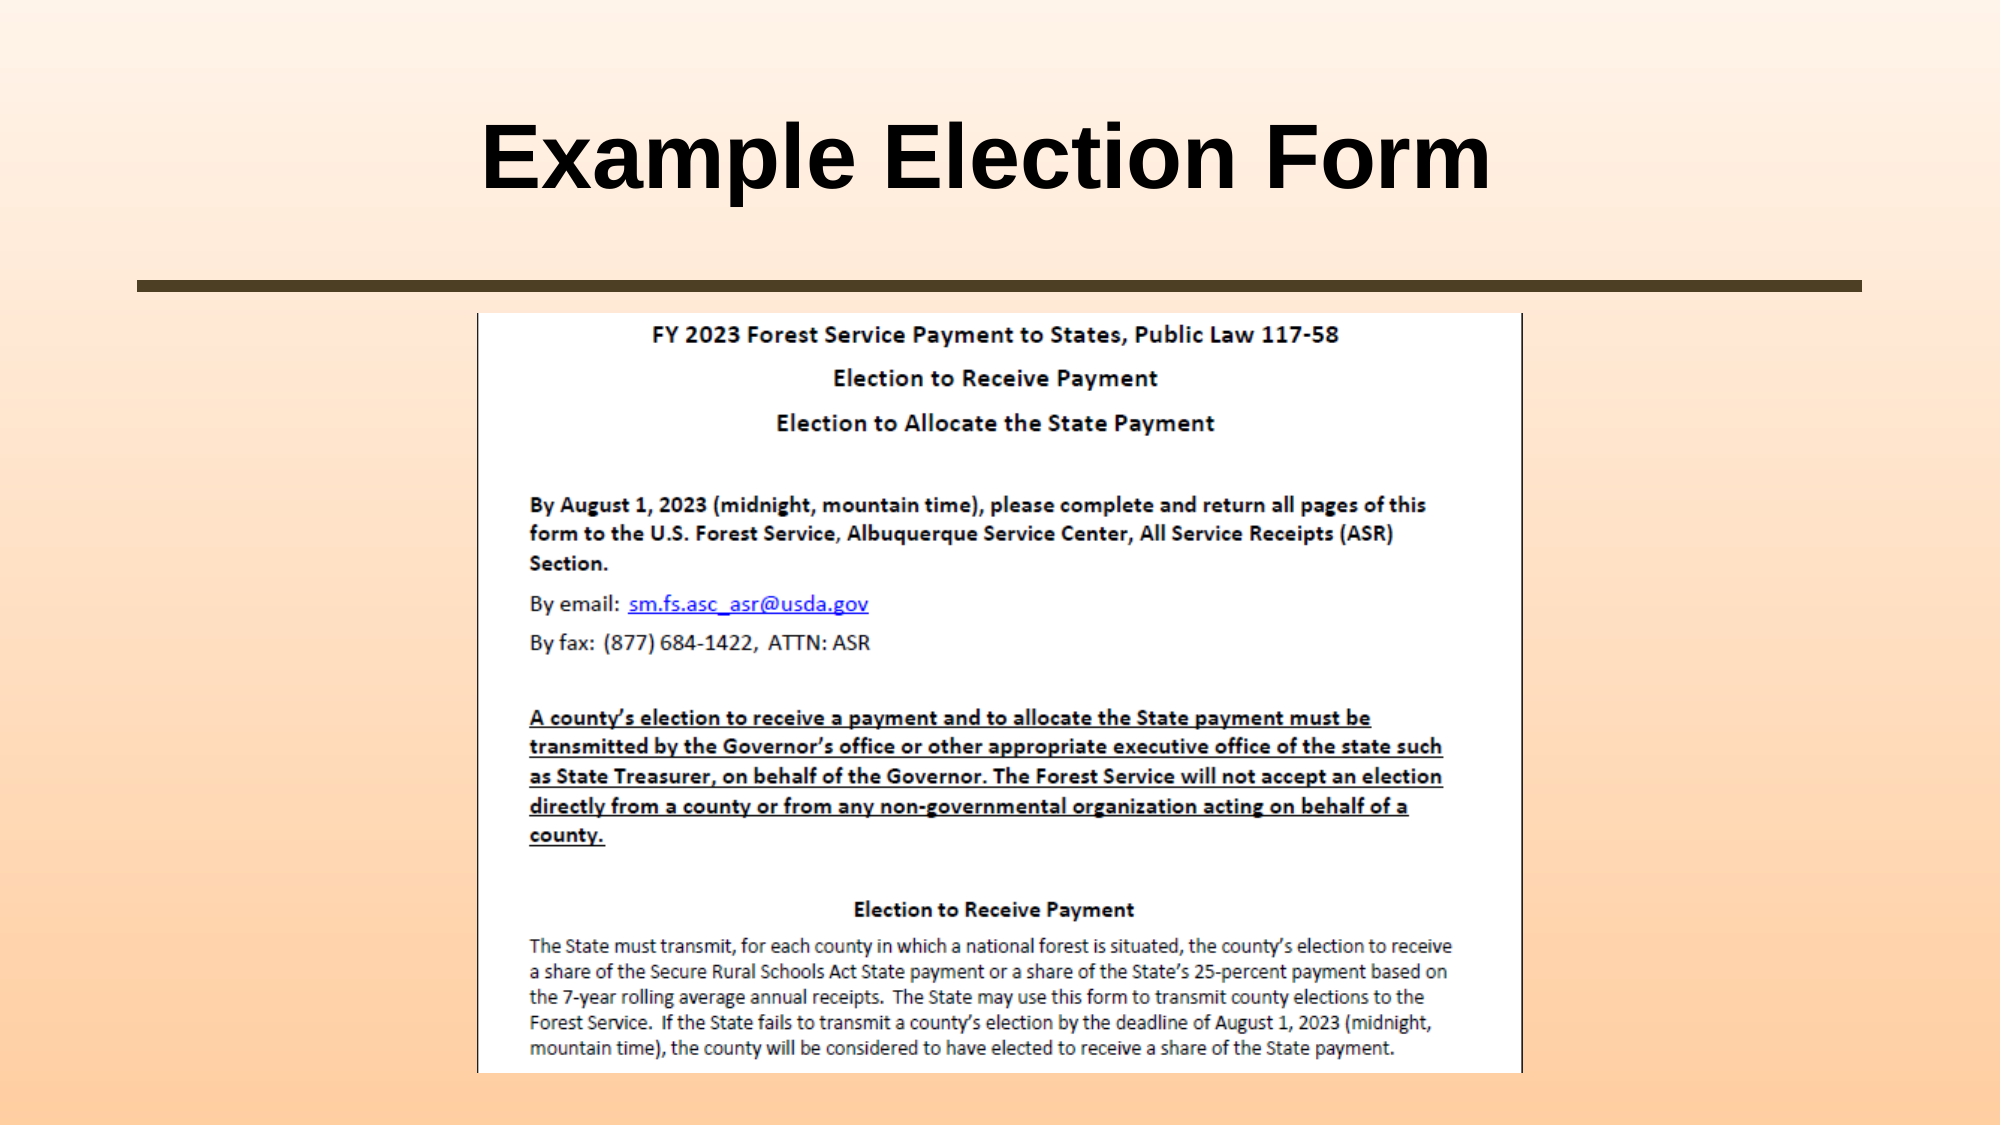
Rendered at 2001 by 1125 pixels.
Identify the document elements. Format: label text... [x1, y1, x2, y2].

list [477, 313, 1523, 1073]
title Example Election Form [137, 102, 1863, 262]
